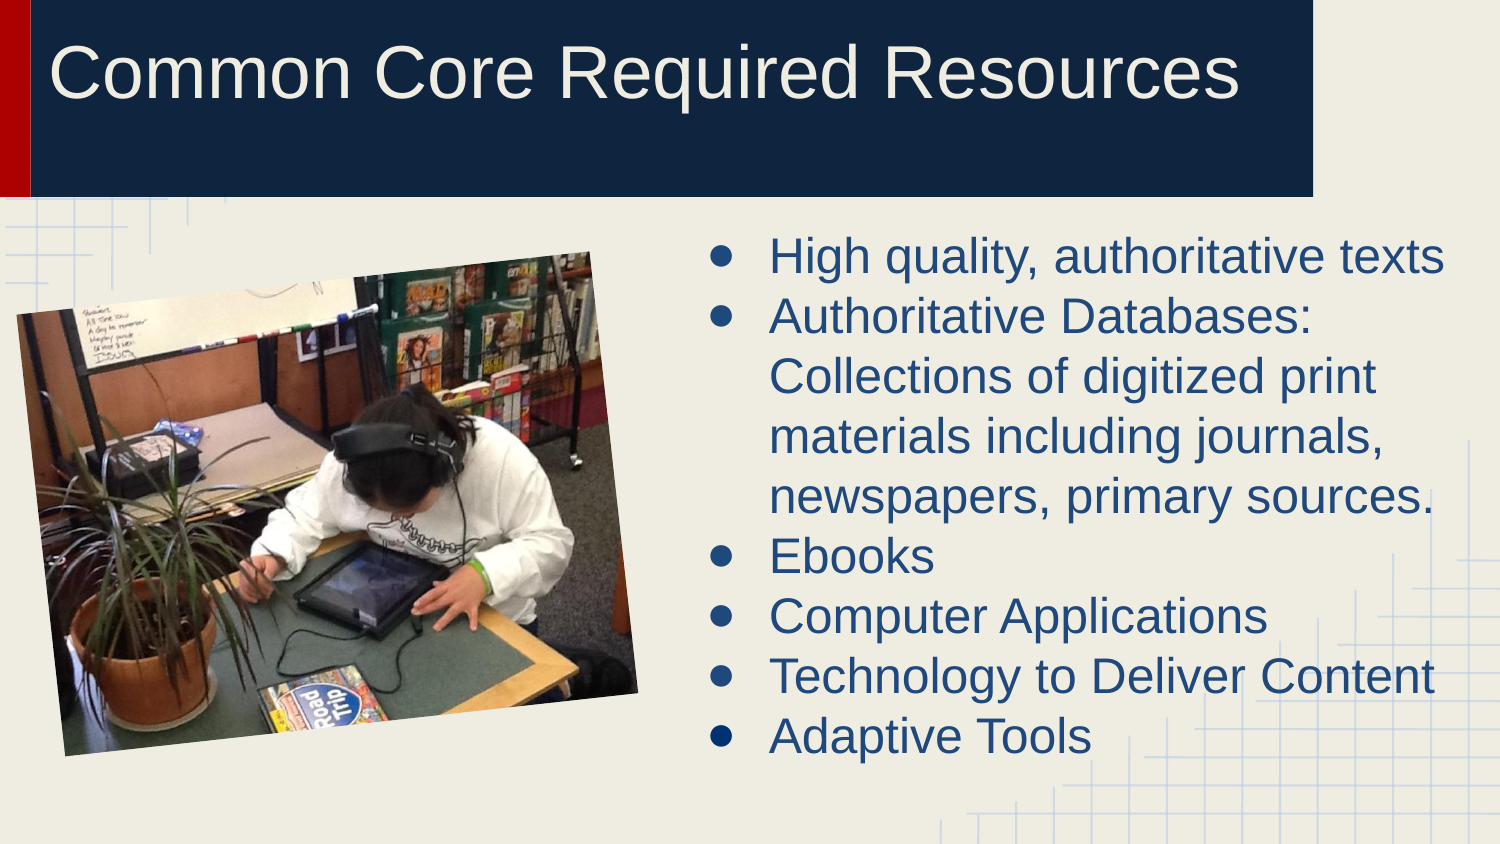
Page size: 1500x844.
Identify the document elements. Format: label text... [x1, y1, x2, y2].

list High quality, authoritative texts Authoritative Databases: Collections of digitized print materials including journals, newspapers, primary sources. Ebooks Computer Applications Technology to Deliver Content Adaptive Tools [678, 208, 1500, 757]
title Common Core Required Resources [16, 49, 1344, 129]
picture [16, 251, 639, 757]
